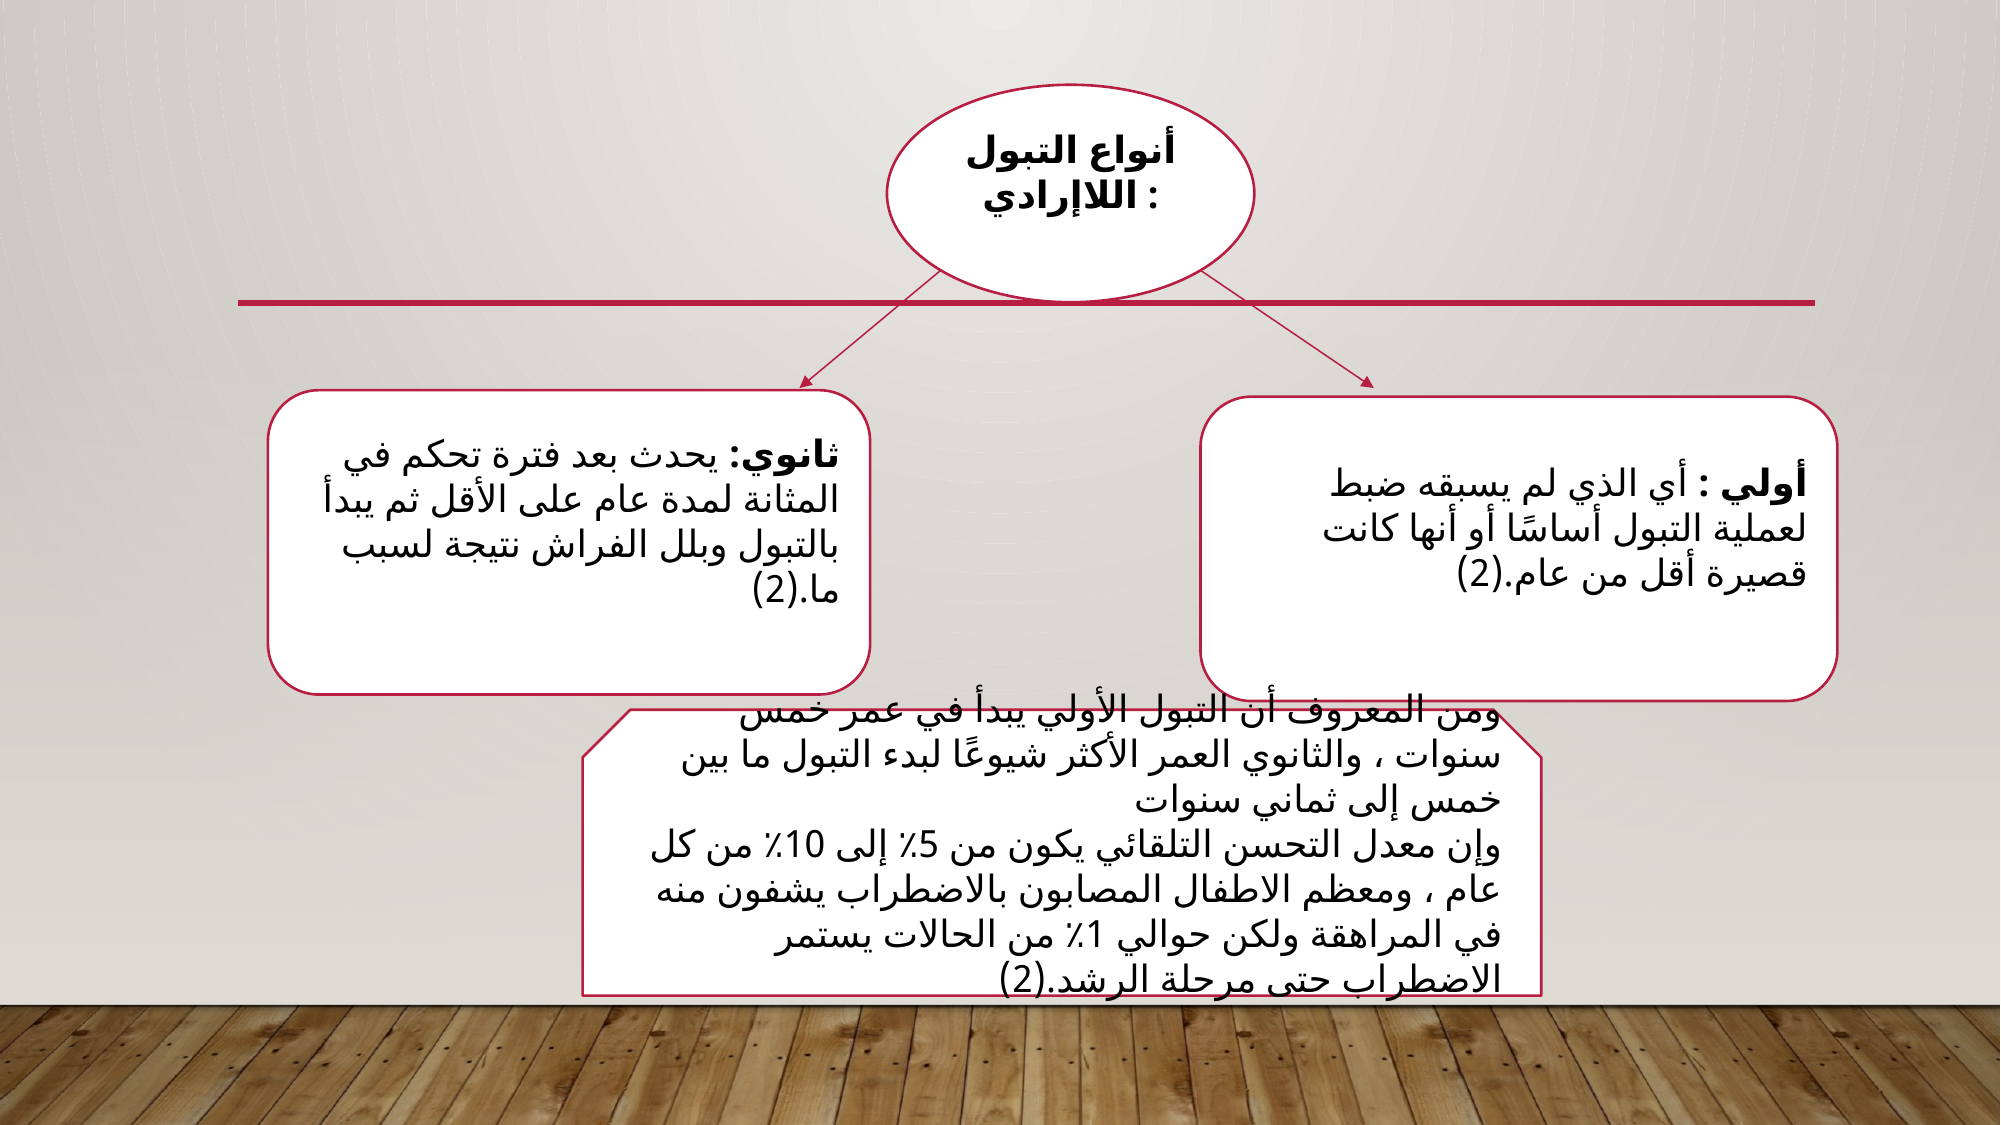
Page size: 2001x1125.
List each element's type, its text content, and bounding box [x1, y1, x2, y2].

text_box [1200, 270, 1375, 389]
text_box أنواع التبول اللاإرادي : [885, 83, 1256, 304]
text_box ثانوي: يحدث بعد فترة تحكم في المثانة لمدة عام على الأقل ثم يبدأ بالتبول وبلل الفراش نتيجة لسبب ما.(2) [266, 388, 872, 696]
text_box أولي : أي الذي لم يسبقه ضبط لعملية التبول أساسًا أو أنها كانت قصيرة أقل من عام.(2) [1199, 395, 1839, 703]
text_box ومن المعروف أن التبول الأولي يبدأ في عمر خمس سنوات ، والثانوي العمر الأكثر شيوعًا لبدء التبول ما بين خمس إلى ثماني سنوات وإن معدل التحسن التلقائي يكون من 5٪ إلى 10٪ من كل عام ، ومعظم الاطفال المصابون بالاضطراب يشفون منه في المراهقة ولكن حوالي 1٪ من الحالات يستمر الاضطراب حتى مرحلة الرشد.(2) [581, 708, 1543, 997]
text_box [799, 270, 941, 389]
picture [0, 1005, 2000, 1125]
